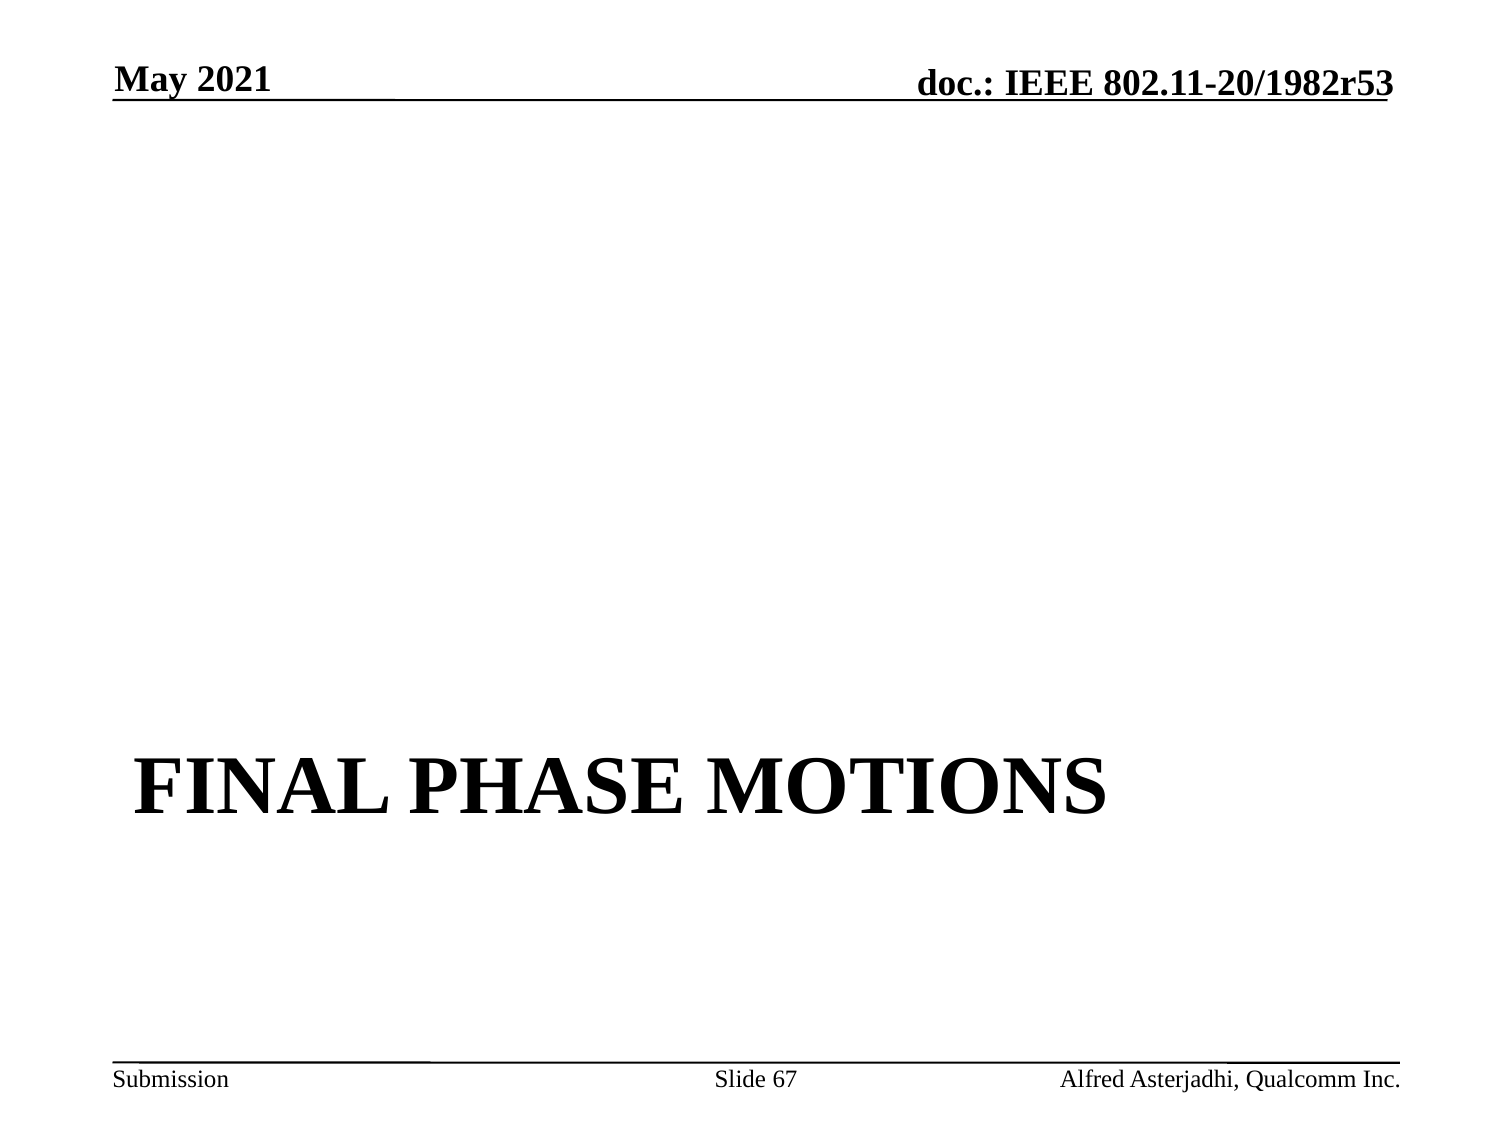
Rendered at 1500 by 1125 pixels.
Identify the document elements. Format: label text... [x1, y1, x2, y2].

slide_number Slide 67 [712, 1061, 800, 1123]
title Final Phase motions [118, 722, 1394, 947]
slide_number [114, 54, 423, 100]
footer Alfred Asterjadhi, Qualcomm Inc. [878, 1061, 1402, 1093]
